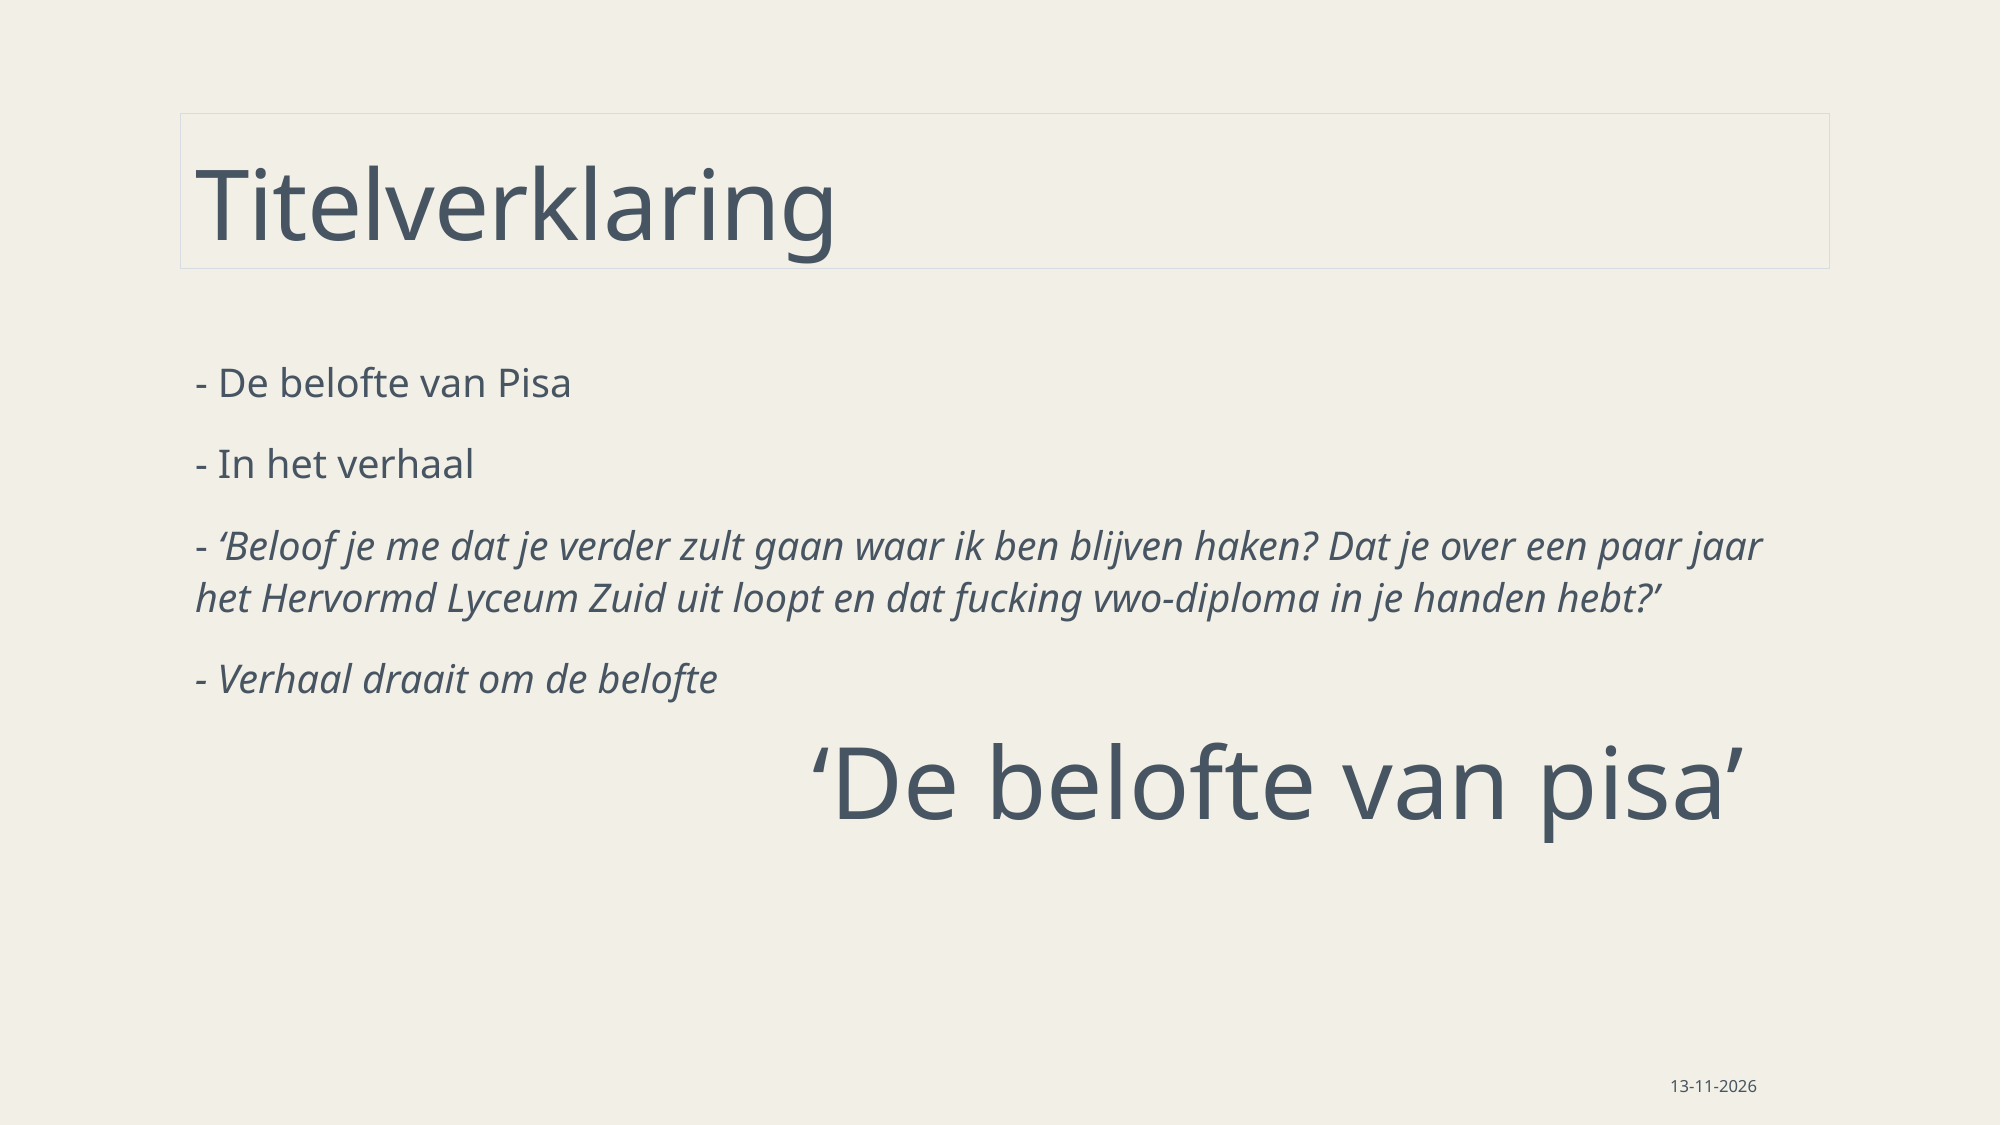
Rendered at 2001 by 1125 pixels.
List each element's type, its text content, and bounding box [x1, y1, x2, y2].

title Titelverklaring [180, 113, 1830, 269]
text_box ‘De belofte van pisa’ [797, 712, 1858, 847]
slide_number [1348, 1057, 1773, 1118]
list - De belofte van Pisa - In het verhaal - ‘Beloof je me dat je verder zult gaan waar ik ben blijven haken? Dat je over een paar jaar het Hervormd Lyceum Zuid uit loopt en dat fucking vwo-diploma in je handen hebt?’ - Verhaal draait om de belofte [180, 345, 1830, 963]
